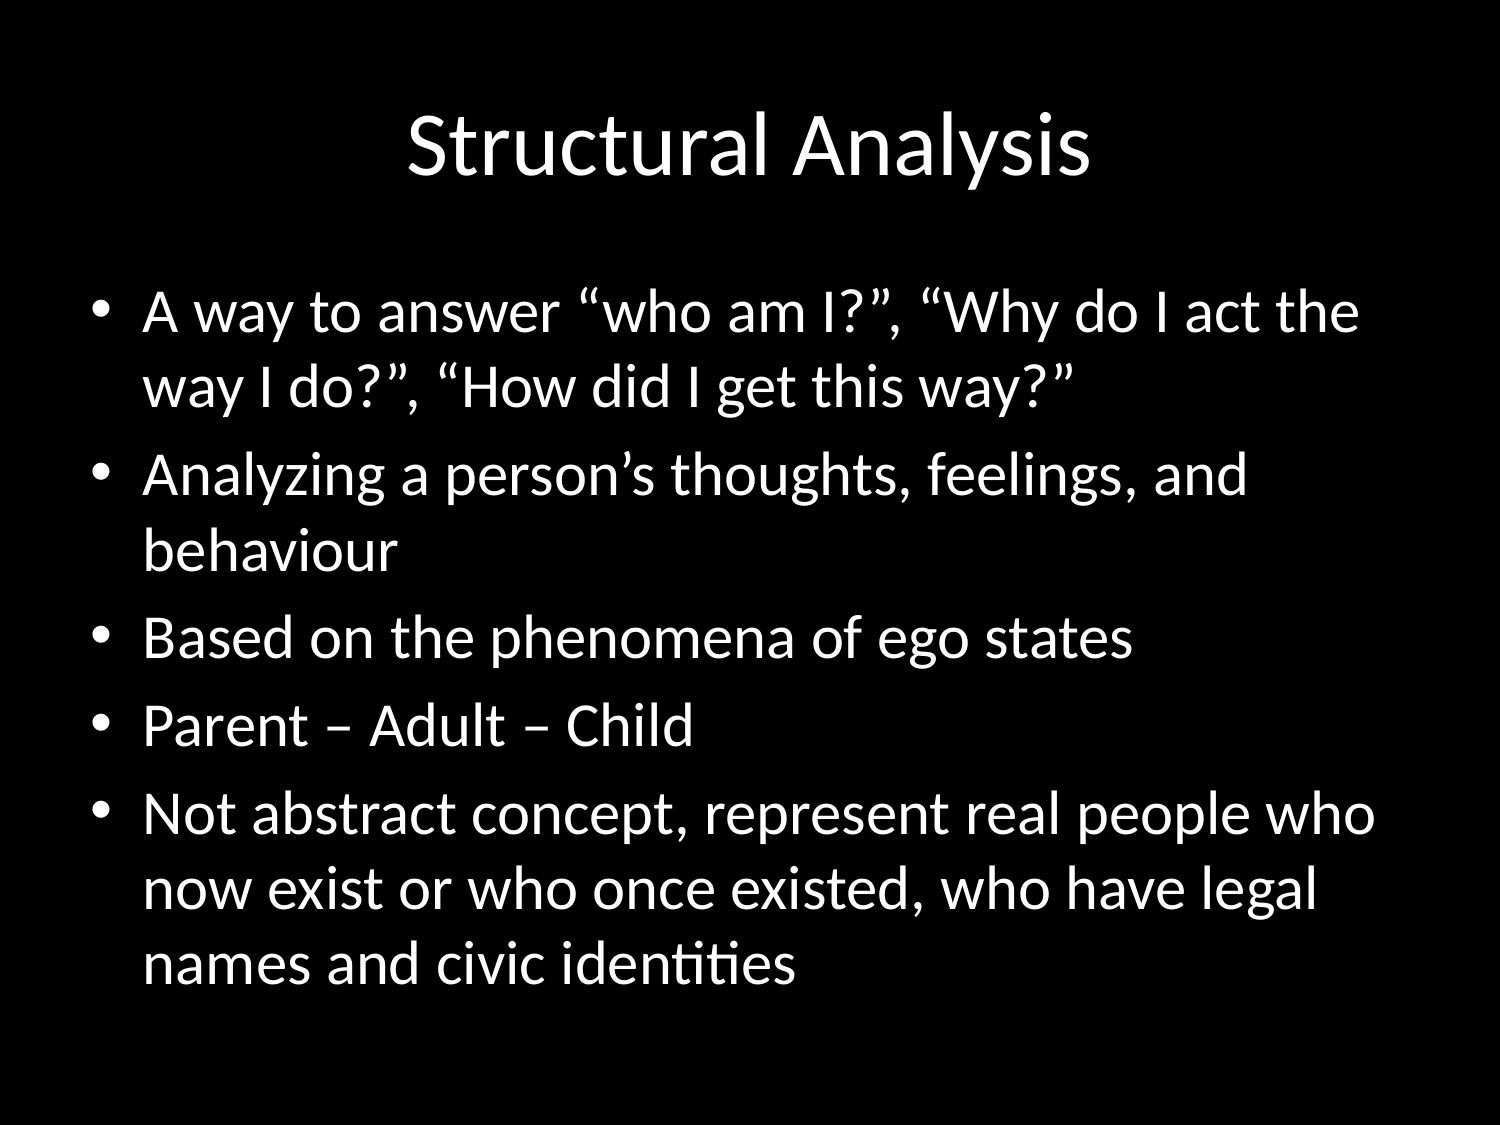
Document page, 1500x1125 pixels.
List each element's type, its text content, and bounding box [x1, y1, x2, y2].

list A way to answer “who am I?”, “Why do I act the way I do?”, “How did I get this way?” Analyzing a person’s thoughts, feelings, and behaviour Based on the phenomena of ego states Parent – Adult – Child Not abstract concept, represent real people who now exist or who once existed, who have legal names and civic identities [75, 262, 1425, 1005]
title Structural Analysis [75, 45, 1425, 233]
